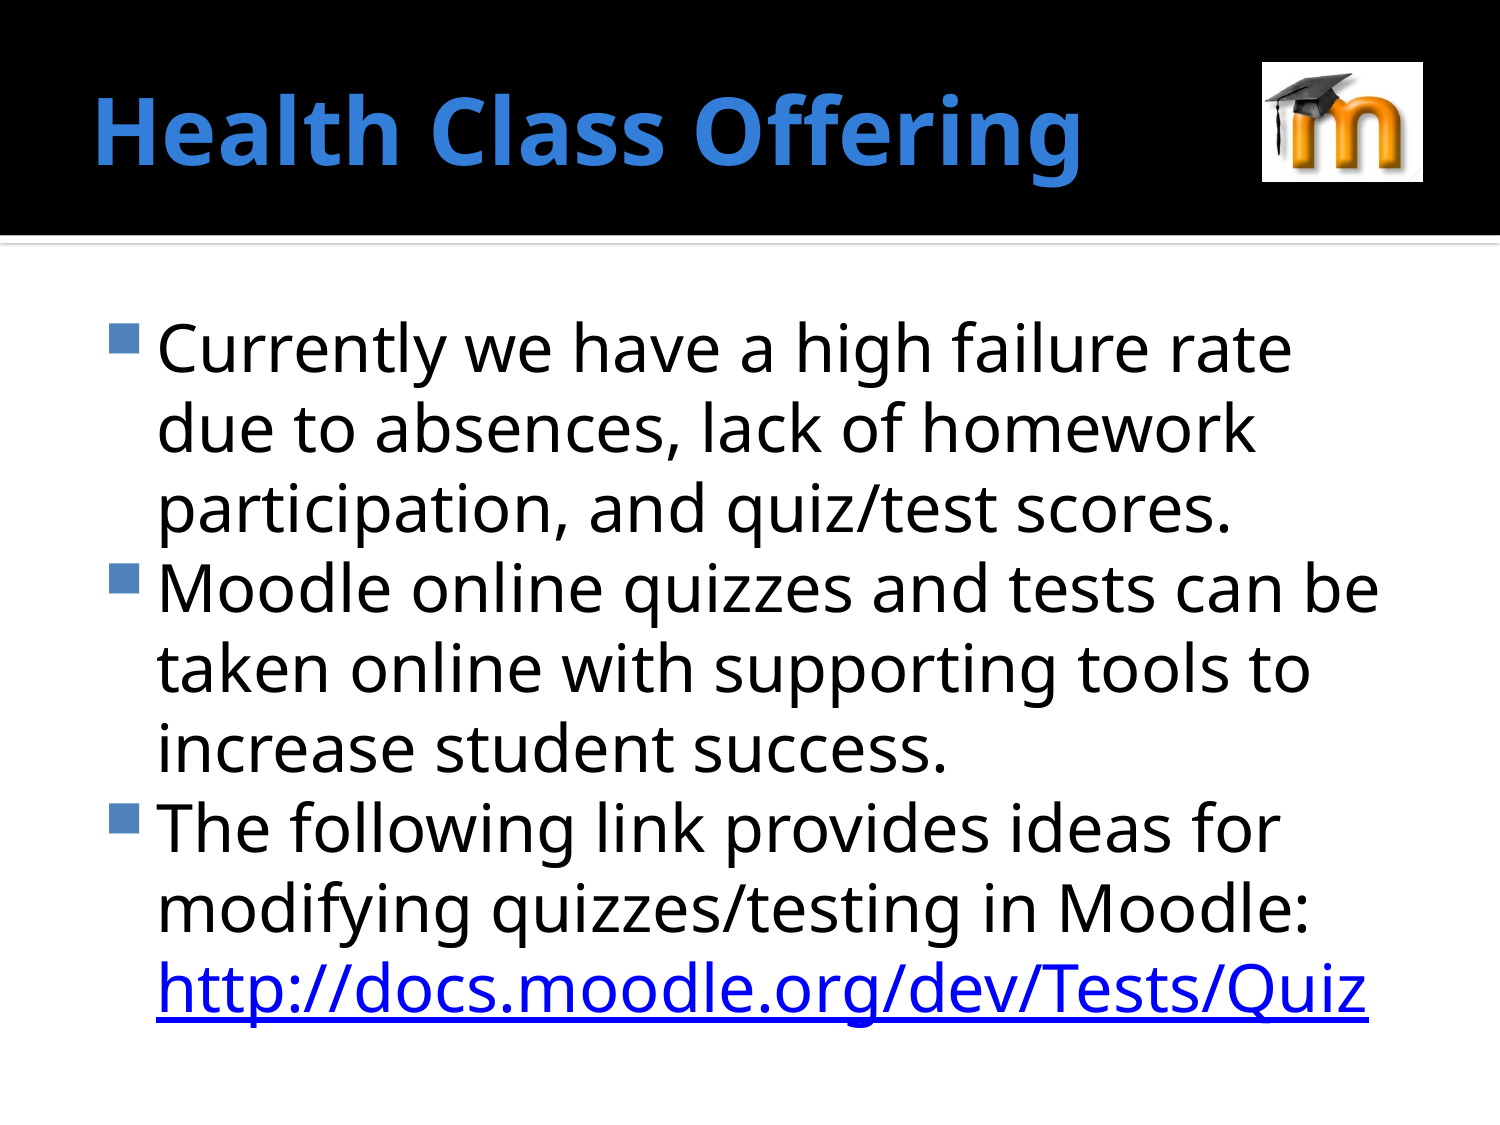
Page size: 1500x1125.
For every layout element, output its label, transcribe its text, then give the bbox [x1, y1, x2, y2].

list Currently we have a high failure rate due to absences, lack of homework participation, and quiz/test scores. Moodle online quizzes and tests can be taken online with supporting tools to increase student success. The following link provides ideas for modifying quizzes/testing in Moodle: http://docs.moodle.org/dev/Tests/Quiz [75, 291, 1425, 1050]
title Health Class Offering [75, 25, 1425, 231]
picture [1262, 62, 1423, 182]
